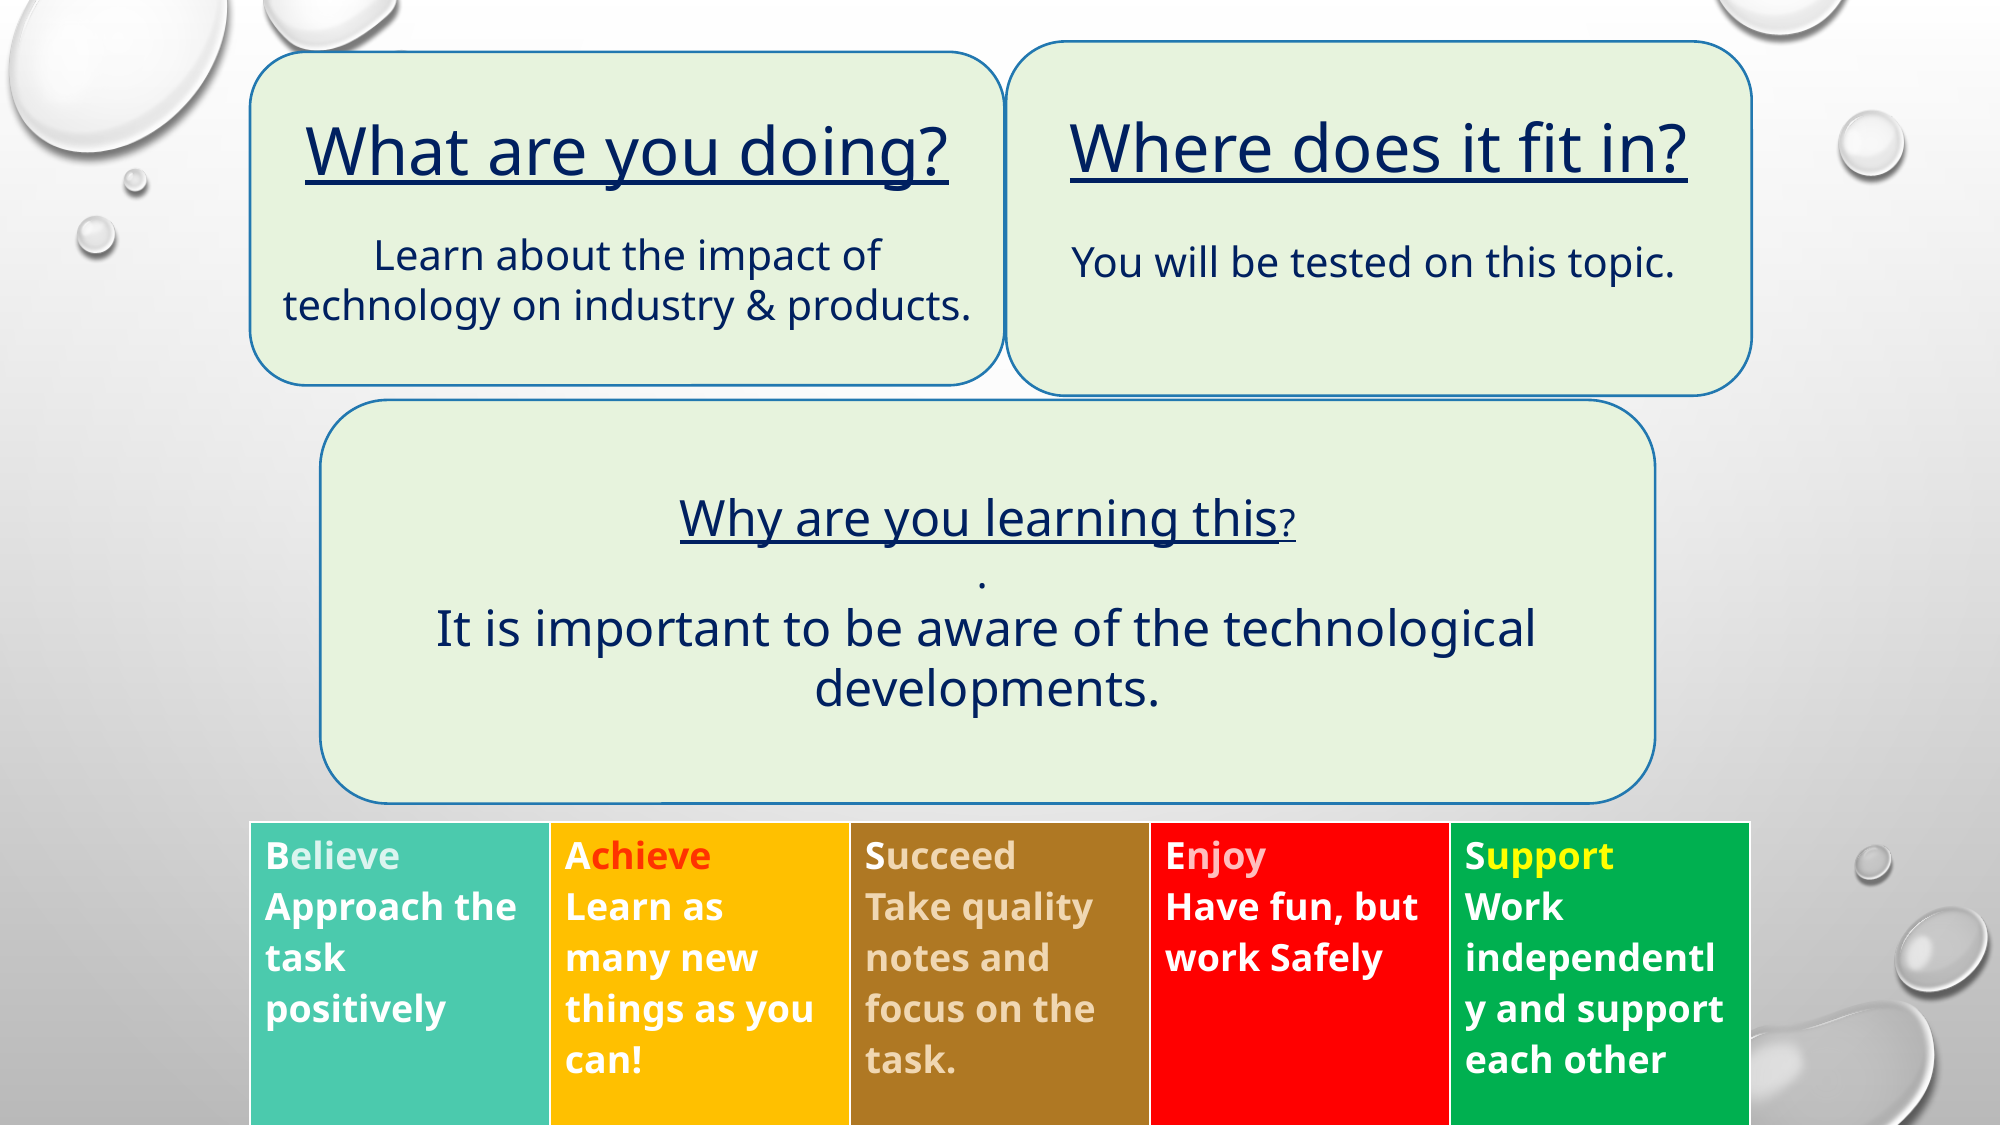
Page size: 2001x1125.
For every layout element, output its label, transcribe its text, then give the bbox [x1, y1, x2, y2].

table_header Succeed Take quality notes and focus on the task. [851, 823, 1149, 1125]
text_box What are you doing? Learn about the impact of technology on industry & products. [248, 50, 1005, 387]
table_header Believe Approach the task positively [251, 823, 549, 1125]
text_box Why are you learning this? . It is important to be aware of the technological developments. [318, 398, 1657, 805]
picture [0, 0, 2000, 1125]
table_header Achieve Learn as many new things as you can! [551, 823, 849, 1125]
table_header Enjoy Have fun, but work Safely [1151, 823, 1449, 1125]
table_header Support Work independently and support each other [1451, 823, 1749, 1125]
text_box Where does it fit in? You will be tested on this topic. [1004, 40, 1754, 398]
